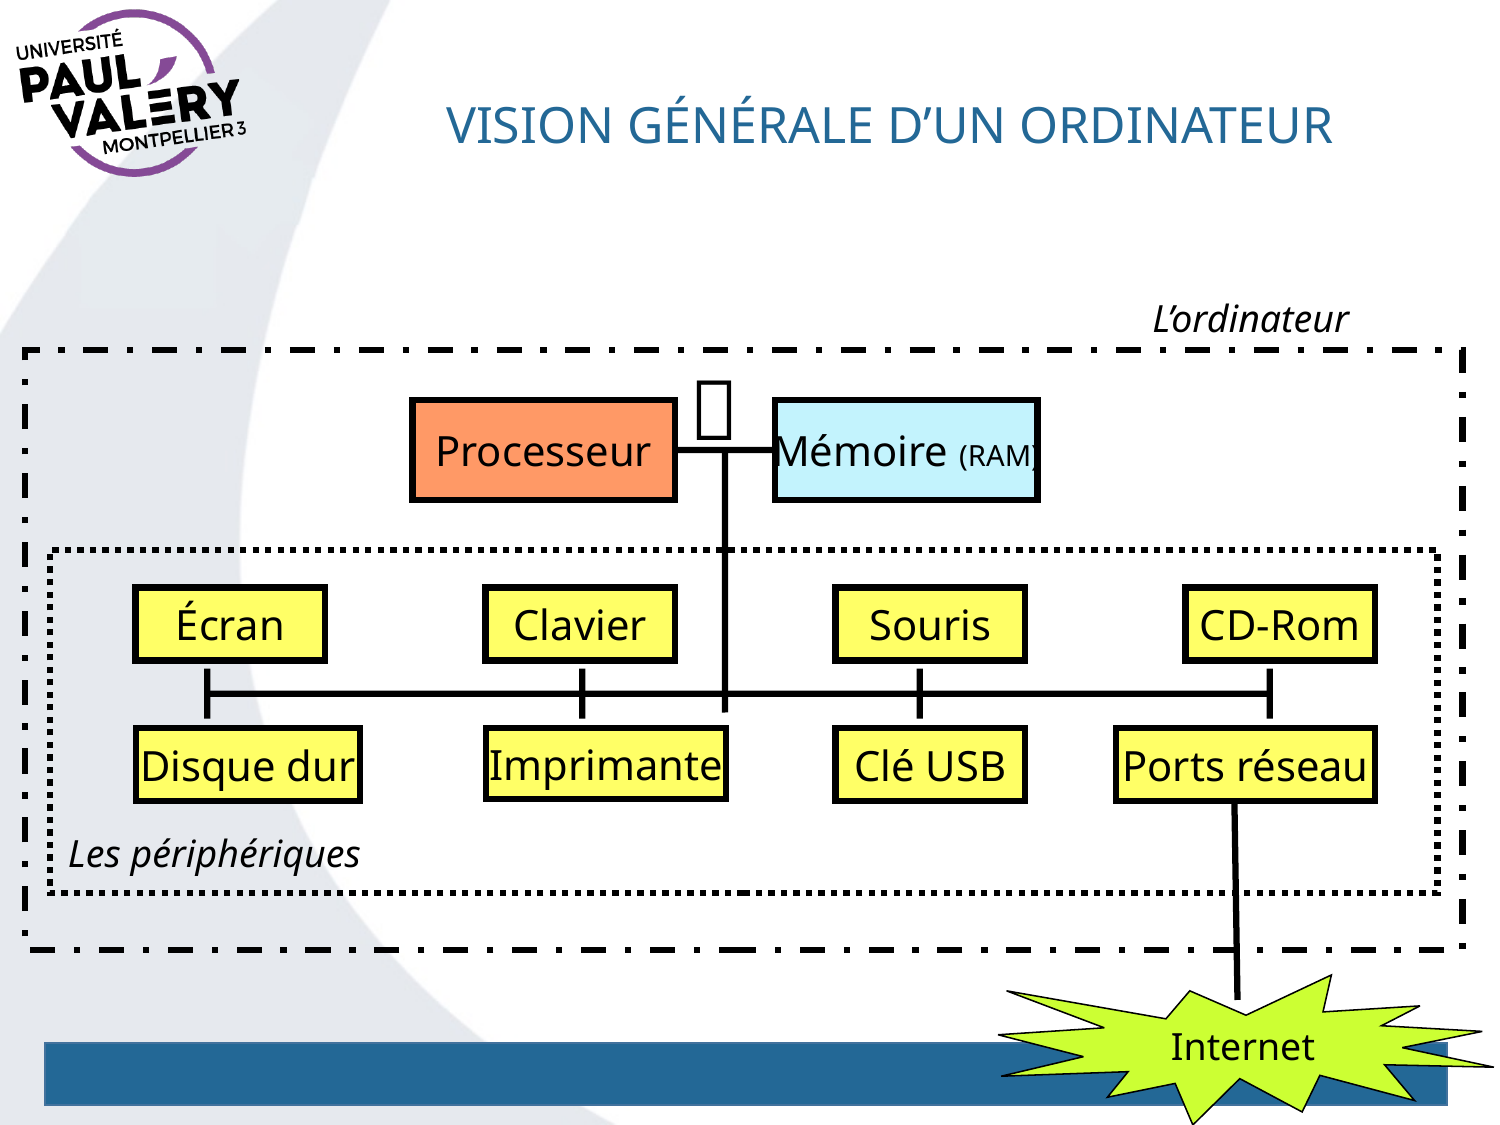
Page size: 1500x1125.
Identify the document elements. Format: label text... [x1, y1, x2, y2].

text_box Internet [998, 974, 1494, 1125]
title Vision générale d’un ordinateur [431, 42, 1367, 213]
text_box L’ordinateur [1137, 287, 1438, 348]
picture [0, 0, 1500, 1125]
text_box [24, 349, 1463, 950]
text_box  [675, 350, 775, 465]
